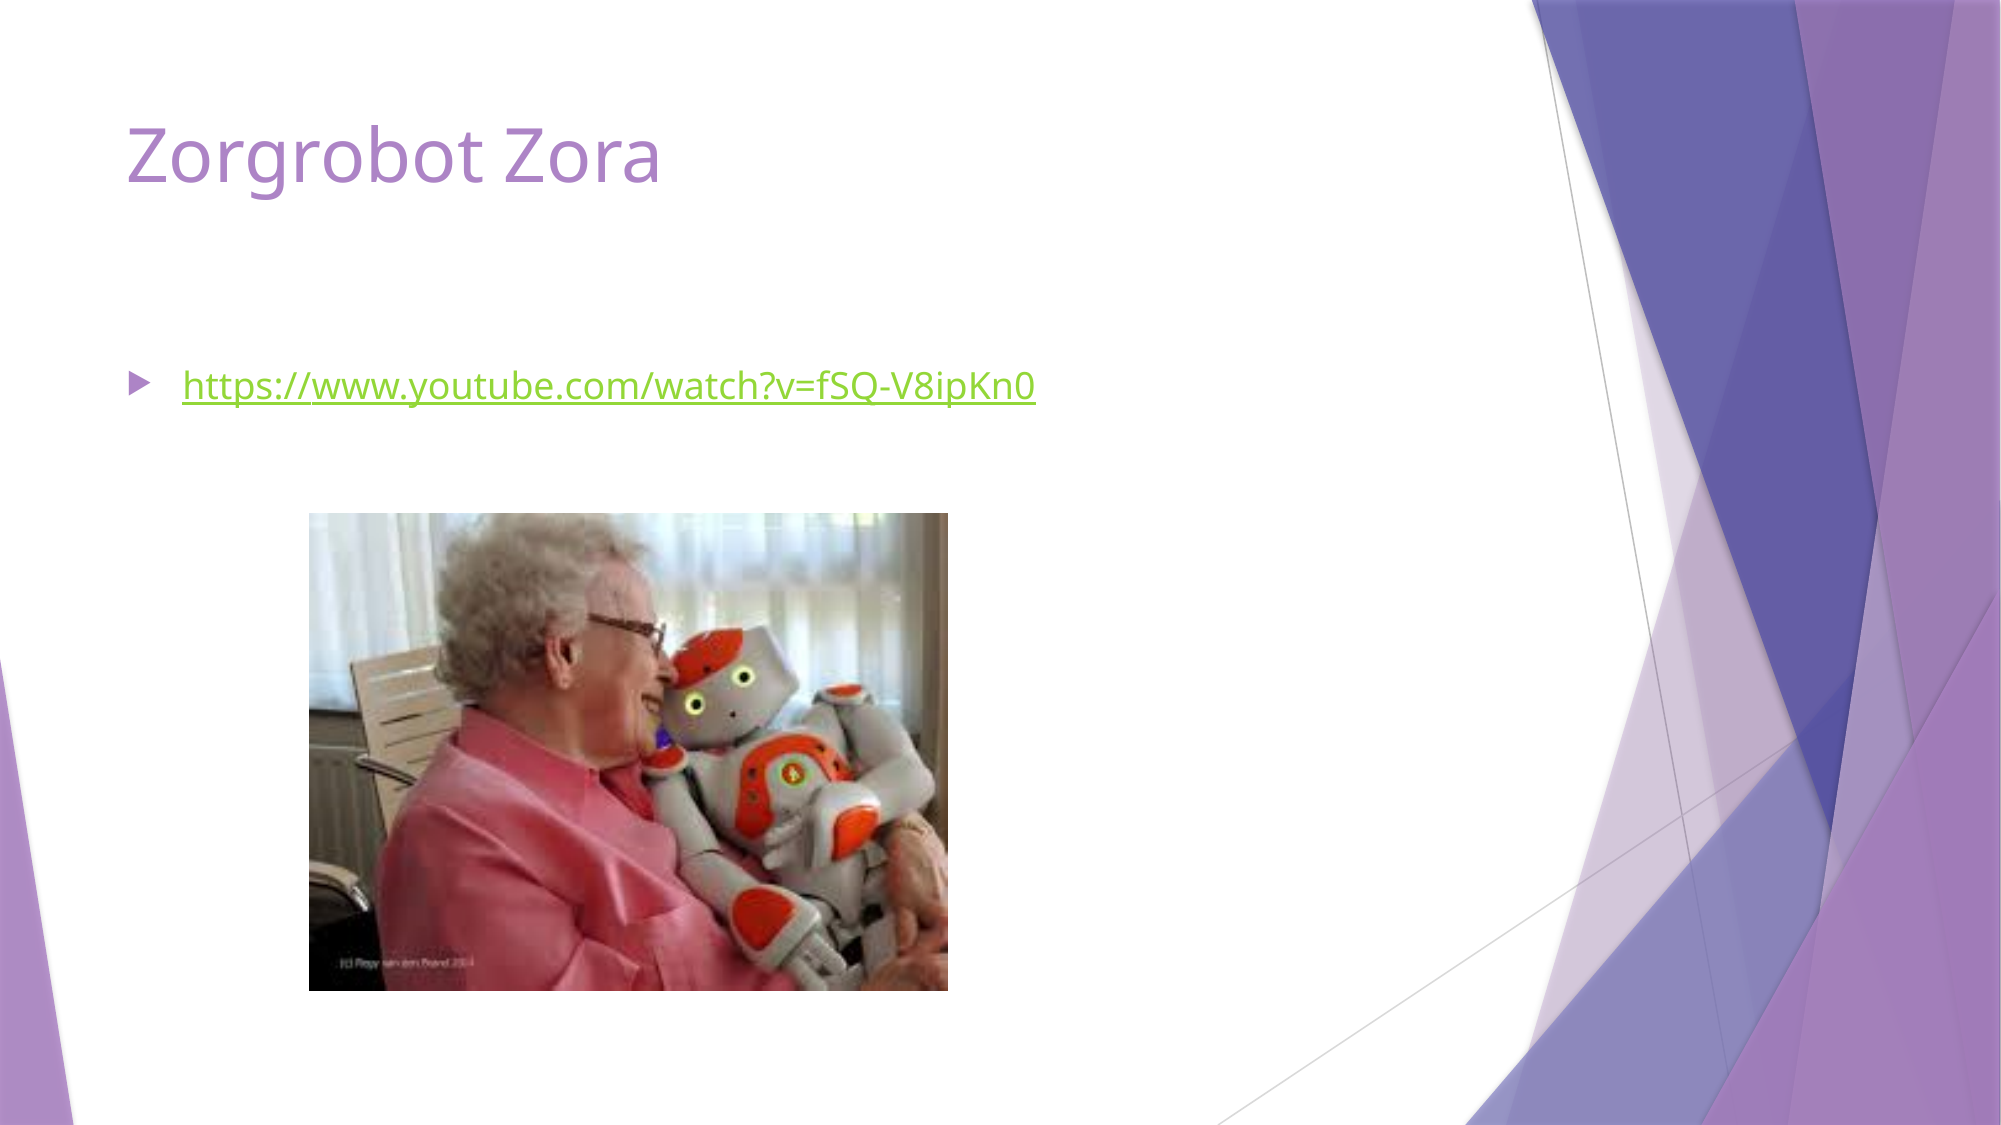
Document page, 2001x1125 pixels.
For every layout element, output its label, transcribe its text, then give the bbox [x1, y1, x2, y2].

picture [308, 512, 948, 992]
list https://www.youtube.com/watch?v=fSQ-V8ipKn0 [111, 354, 1522, 992]
title Zorgrobot Zora [111, 99, 1522, 317]
